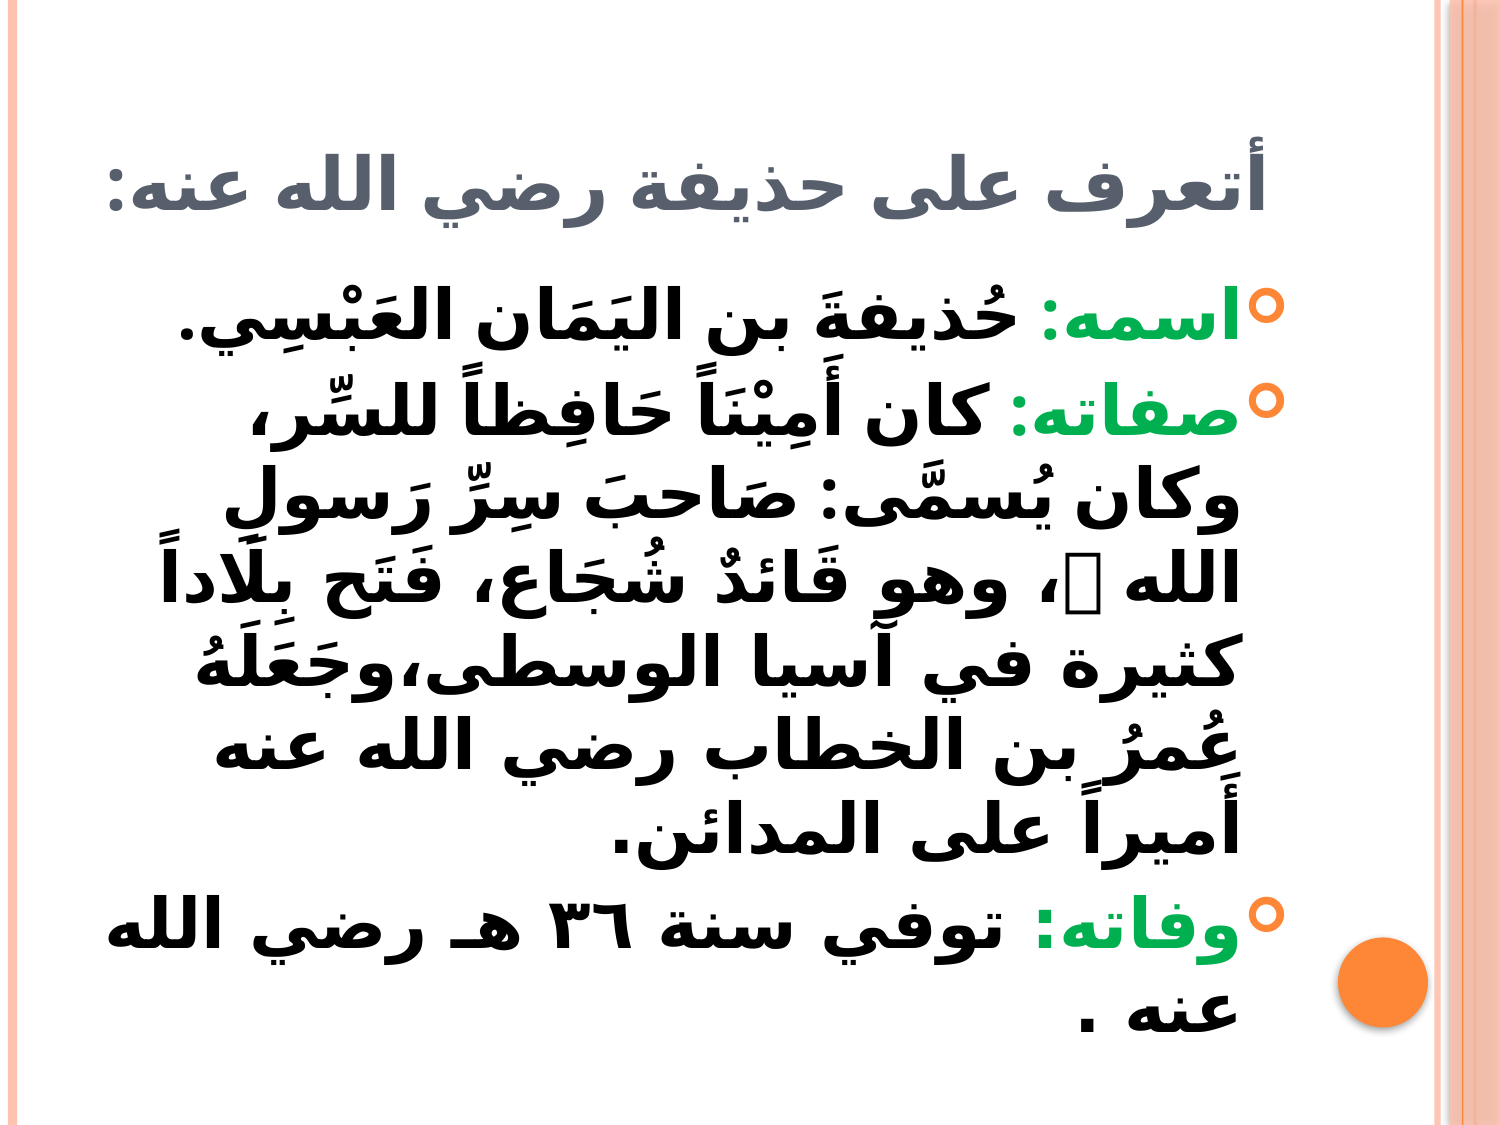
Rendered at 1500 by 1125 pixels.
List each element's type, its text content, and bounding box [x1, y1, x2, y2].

list اسمه: حُذيفةَ بن اليَمَان العَبْسِي. صفاته: كان أَمِيْنَاً حَافِظاً للسِّر، وكان يُسمَّى: صَاحبَ سِرِّ رَسولِ الله ، وهو قَائدٌ شُجَاع، فَتَح بِلَاداً كثيرة في آسيا الوسطى،وجَعَلَهُ عُمرُ بن الخطاب رضي الله عنه أَميراً على المدائن. وفاته: توفي سنة ٣٦ هـ رضي الله عنه . [75, 262, 1300, 1062]
title أتعرف على حذيفة رضي الله عنه: [75, 45, 1300, 233]
